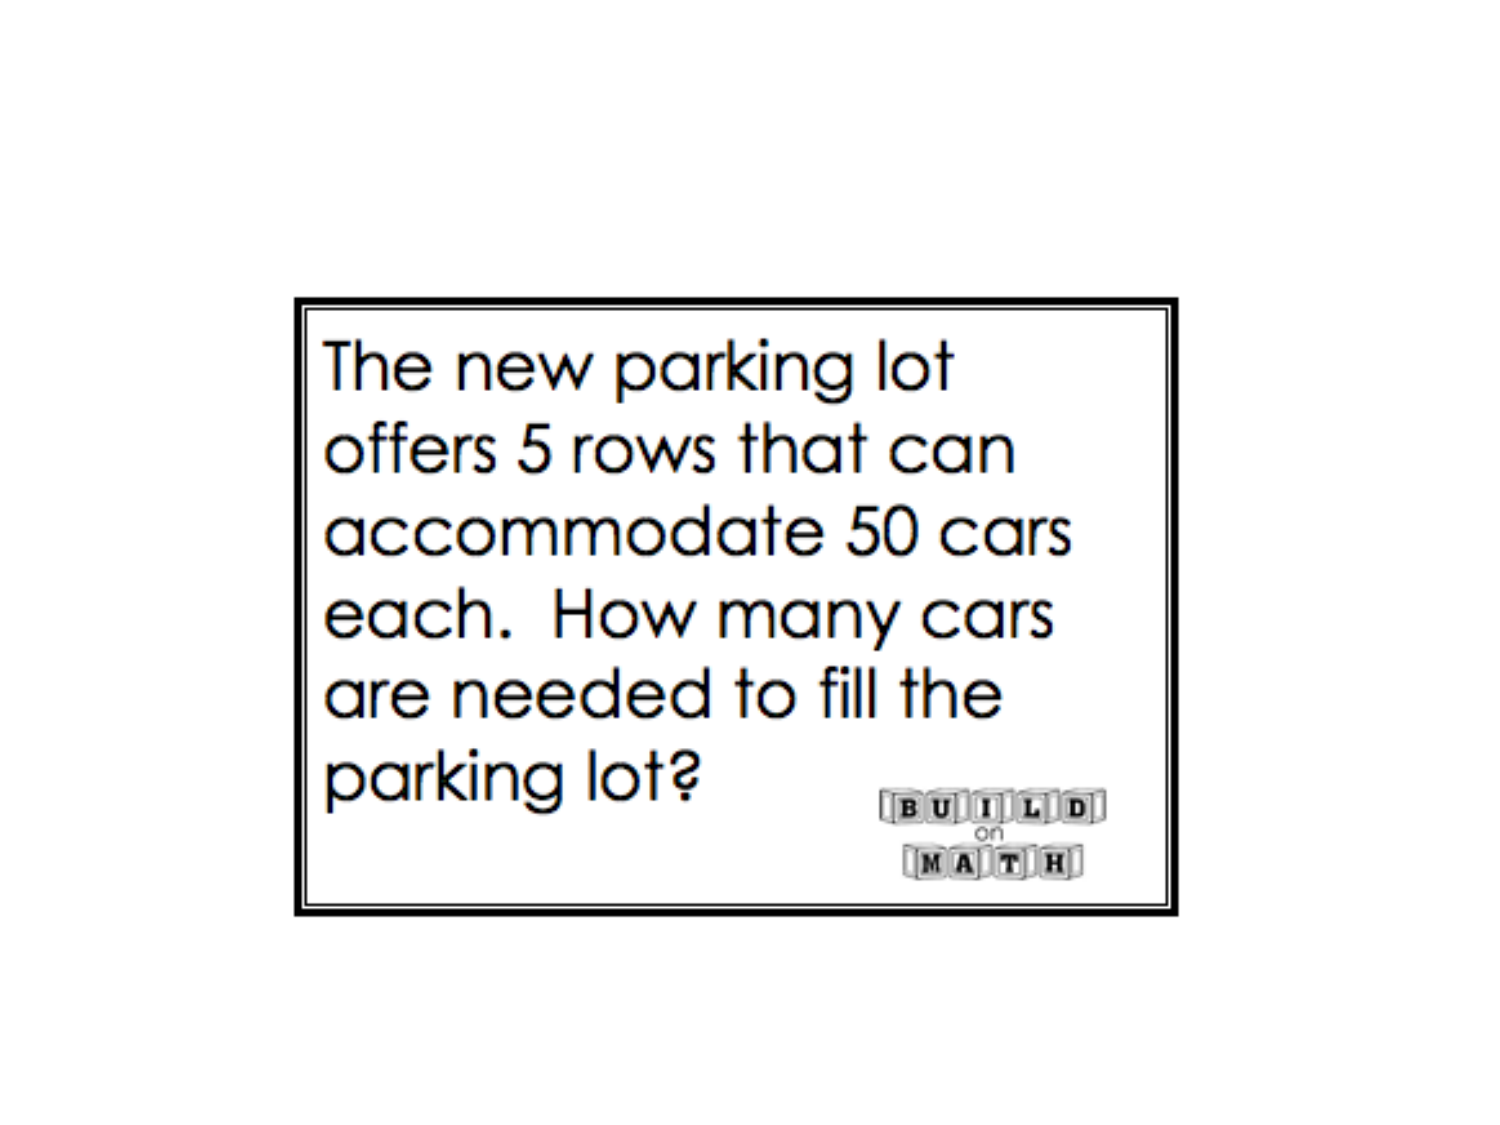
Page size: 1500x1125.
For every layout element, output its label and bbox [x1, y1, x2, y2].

list [74, 262, 1426, 1006]
